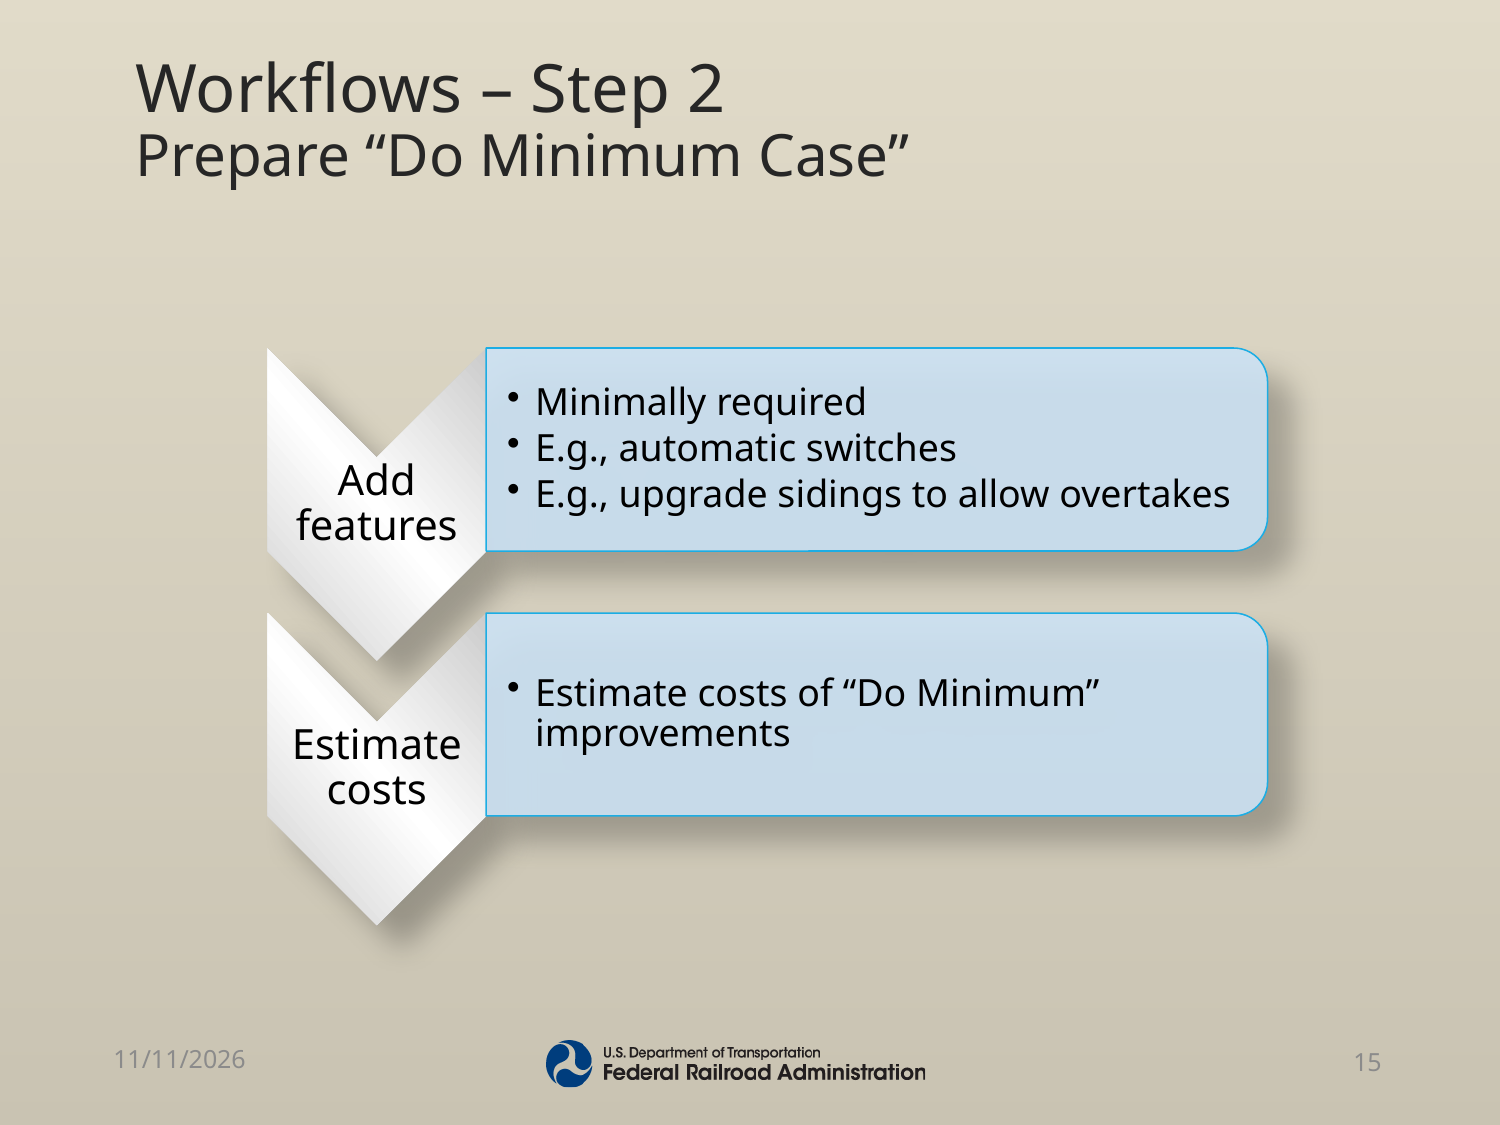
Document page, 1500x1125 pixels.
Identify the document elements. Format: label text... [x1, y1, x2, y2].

title Workflows – Step 2 Prepare “Do Minimum Case” [120, 20, 1380, 224]
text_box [267, 347, 1268, 926]
picture [526, 1035, 926, 1088]
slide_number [98, 1030, 436, 1091]
slide_number 15 [1059, 1033, 1397, 1094]
